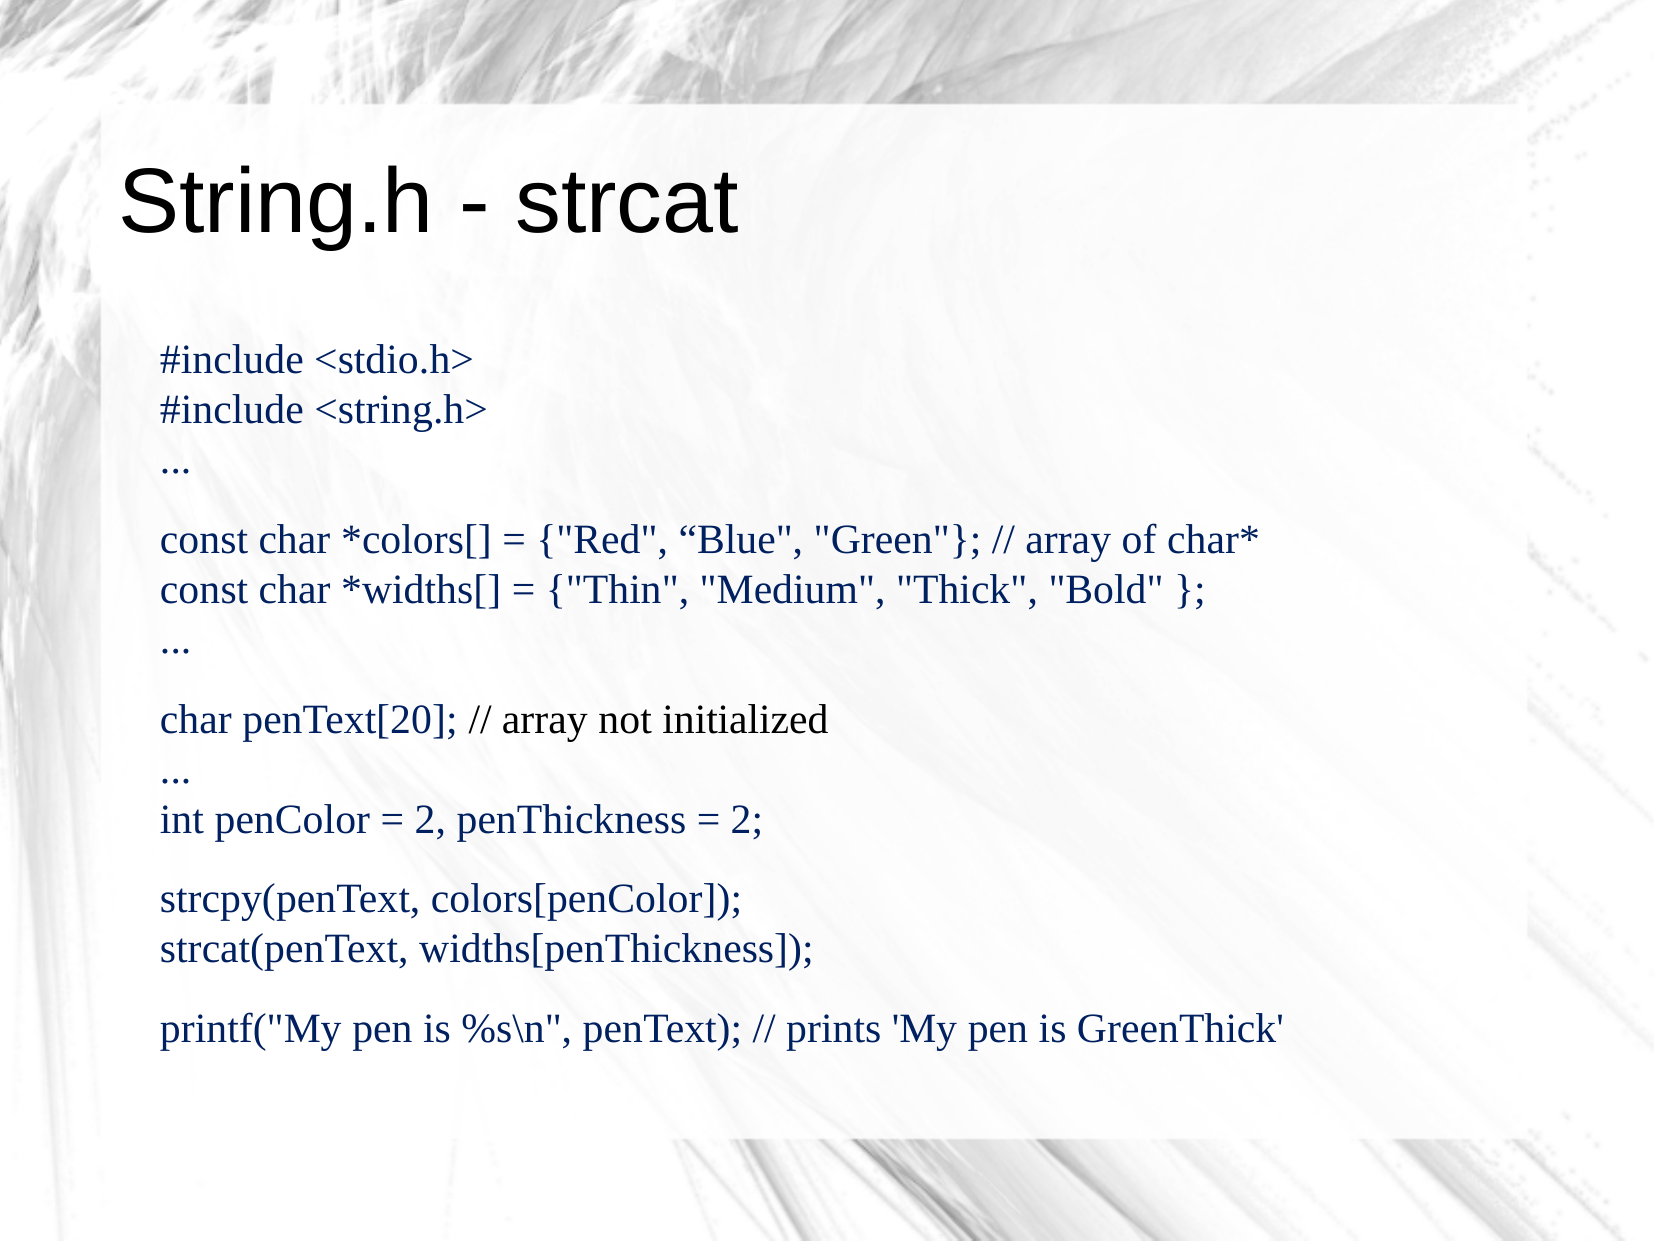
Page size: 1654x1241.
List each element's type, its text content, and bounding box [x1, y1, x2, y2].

list #include <stdio.h> #include <string.h> ... const char *colors[] = {"Red", “Blue", "Green"}; // array of char* const char *widths[] = {"Thin", "Medium", "Thick", "Bold" }; ... char penText[20]; // array not initialized ... int penColor = 2, penThickness = 2; strcpy(penText, colors[penColor]); strcat(penText, widths[penThickness]); printf("My pen is %s\n", penText); // prints 'My pen is GreenThick' [118, 332, 1571, 1121]
title String.h - strcat [118, 93, 1506, 299]
picture [0, 0, 1654, 1241]
